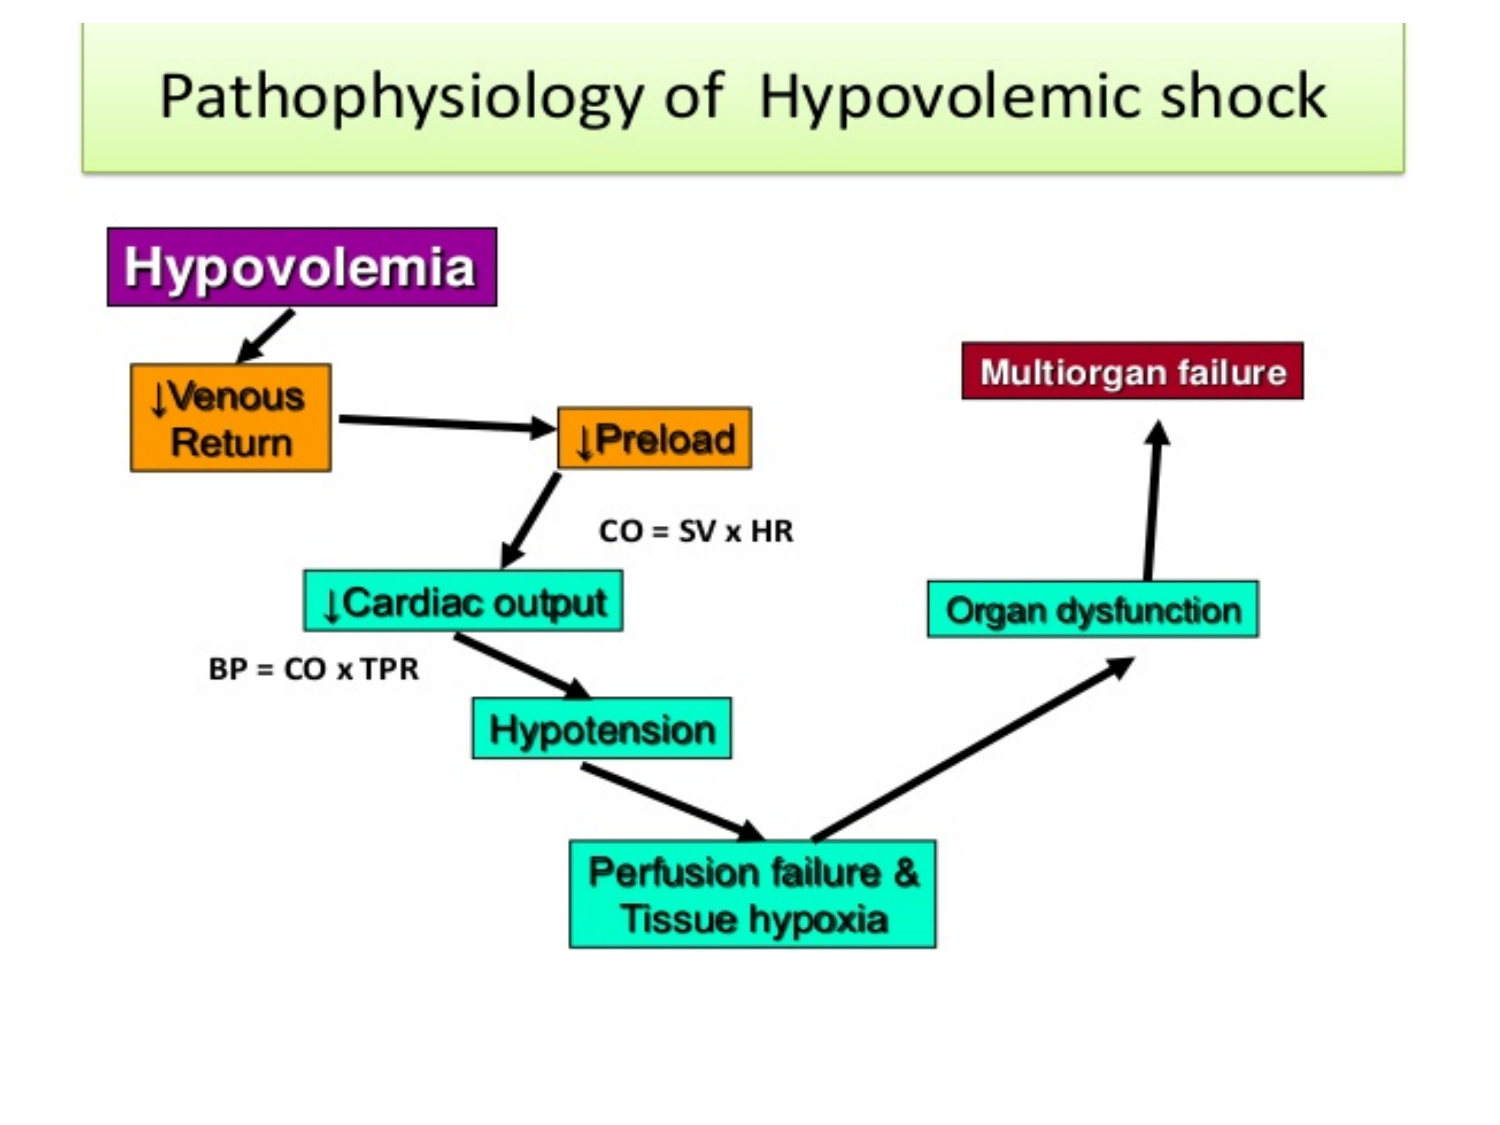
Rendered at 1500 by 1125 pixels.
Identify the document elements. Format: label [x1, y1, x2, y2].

picture [11, 23, 1477, 1055]
